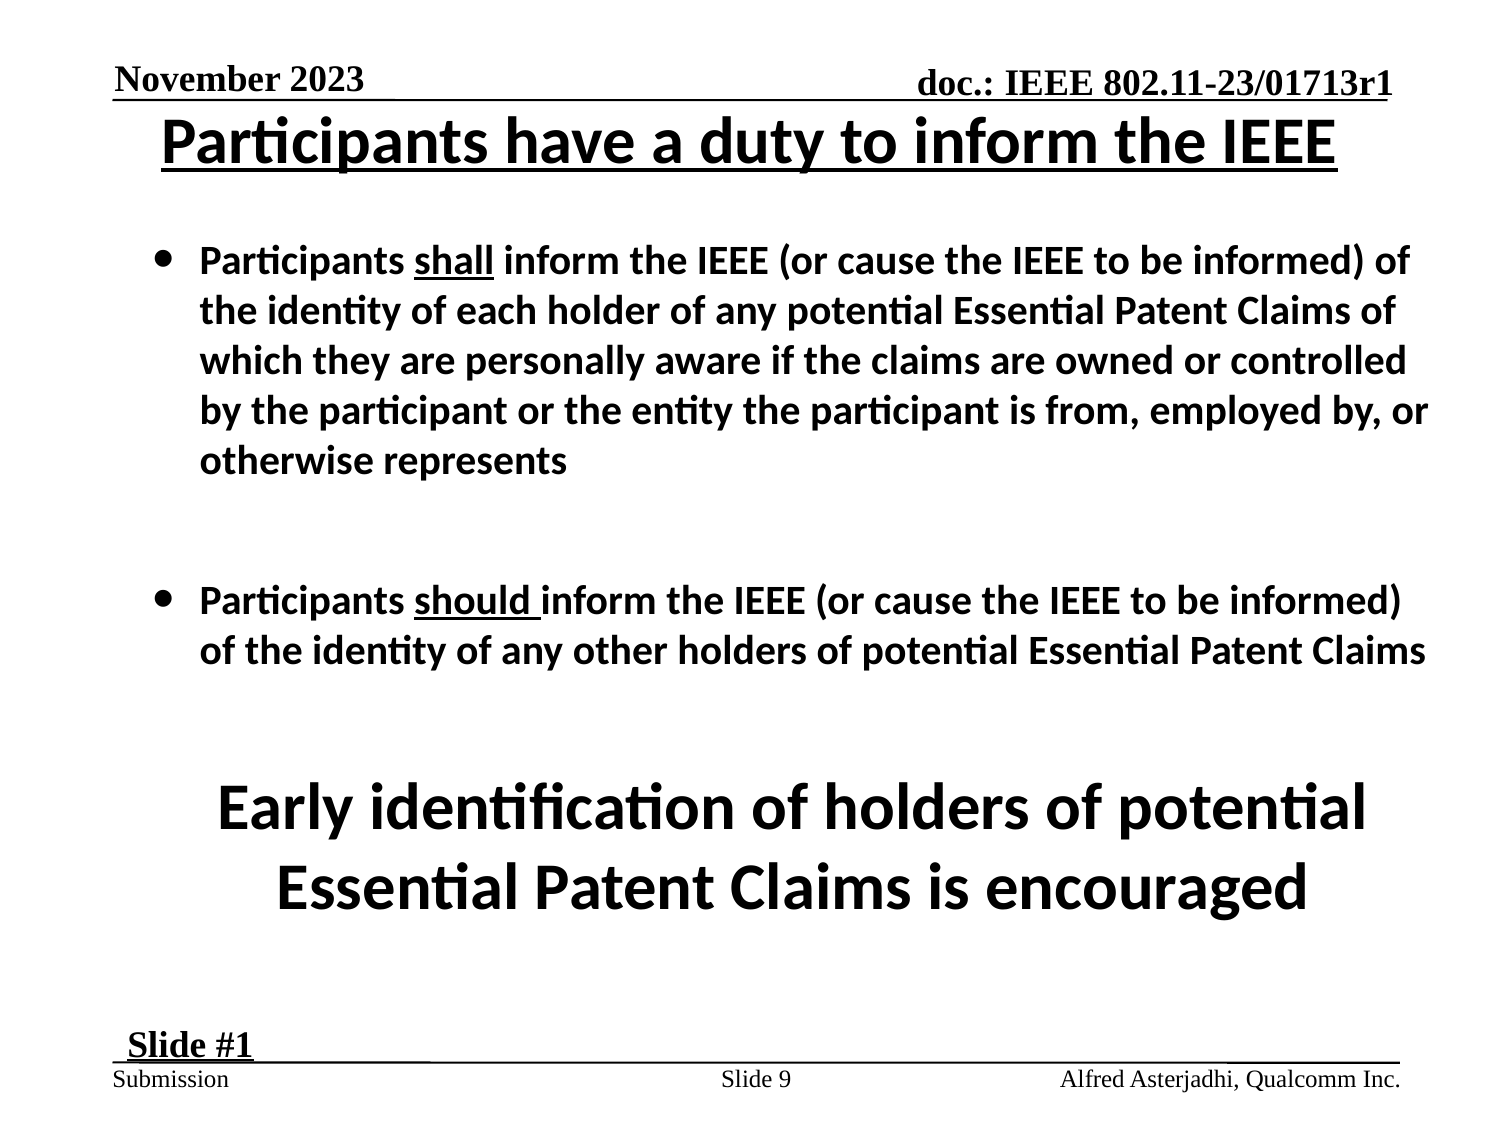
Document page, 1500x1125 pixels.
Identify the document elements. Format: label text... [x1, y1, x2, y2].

list Participants shall inform the IEEE (or cause the IEEE to be informed) of the identity of each holder of any potential Essential Patent Claims of which they are personally aware if the claims are owned or controlled by the participant or the entity the participant is from, employed by, or otherwise represents Participants should inform the IEEE (or cause the IEEE to be informed) of the identity of any other holders of potential Essential Patent Claims Early identification of holders of potential Essential Patent Claims is encouraged [62, 224, 1451, 901]
footer Alfred Asterjadhi, Qualcomm Inc. [878, 1061, 1402, 1093]
title Participants have a duty to inform the IEEE [112, 112, 1388, 163]
slide_number Slide 9 [712, 1061, 800, 1123]
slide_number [114, 54, 493, 100]
text_box Slide #1 [112, 1012, 269, 1073]
